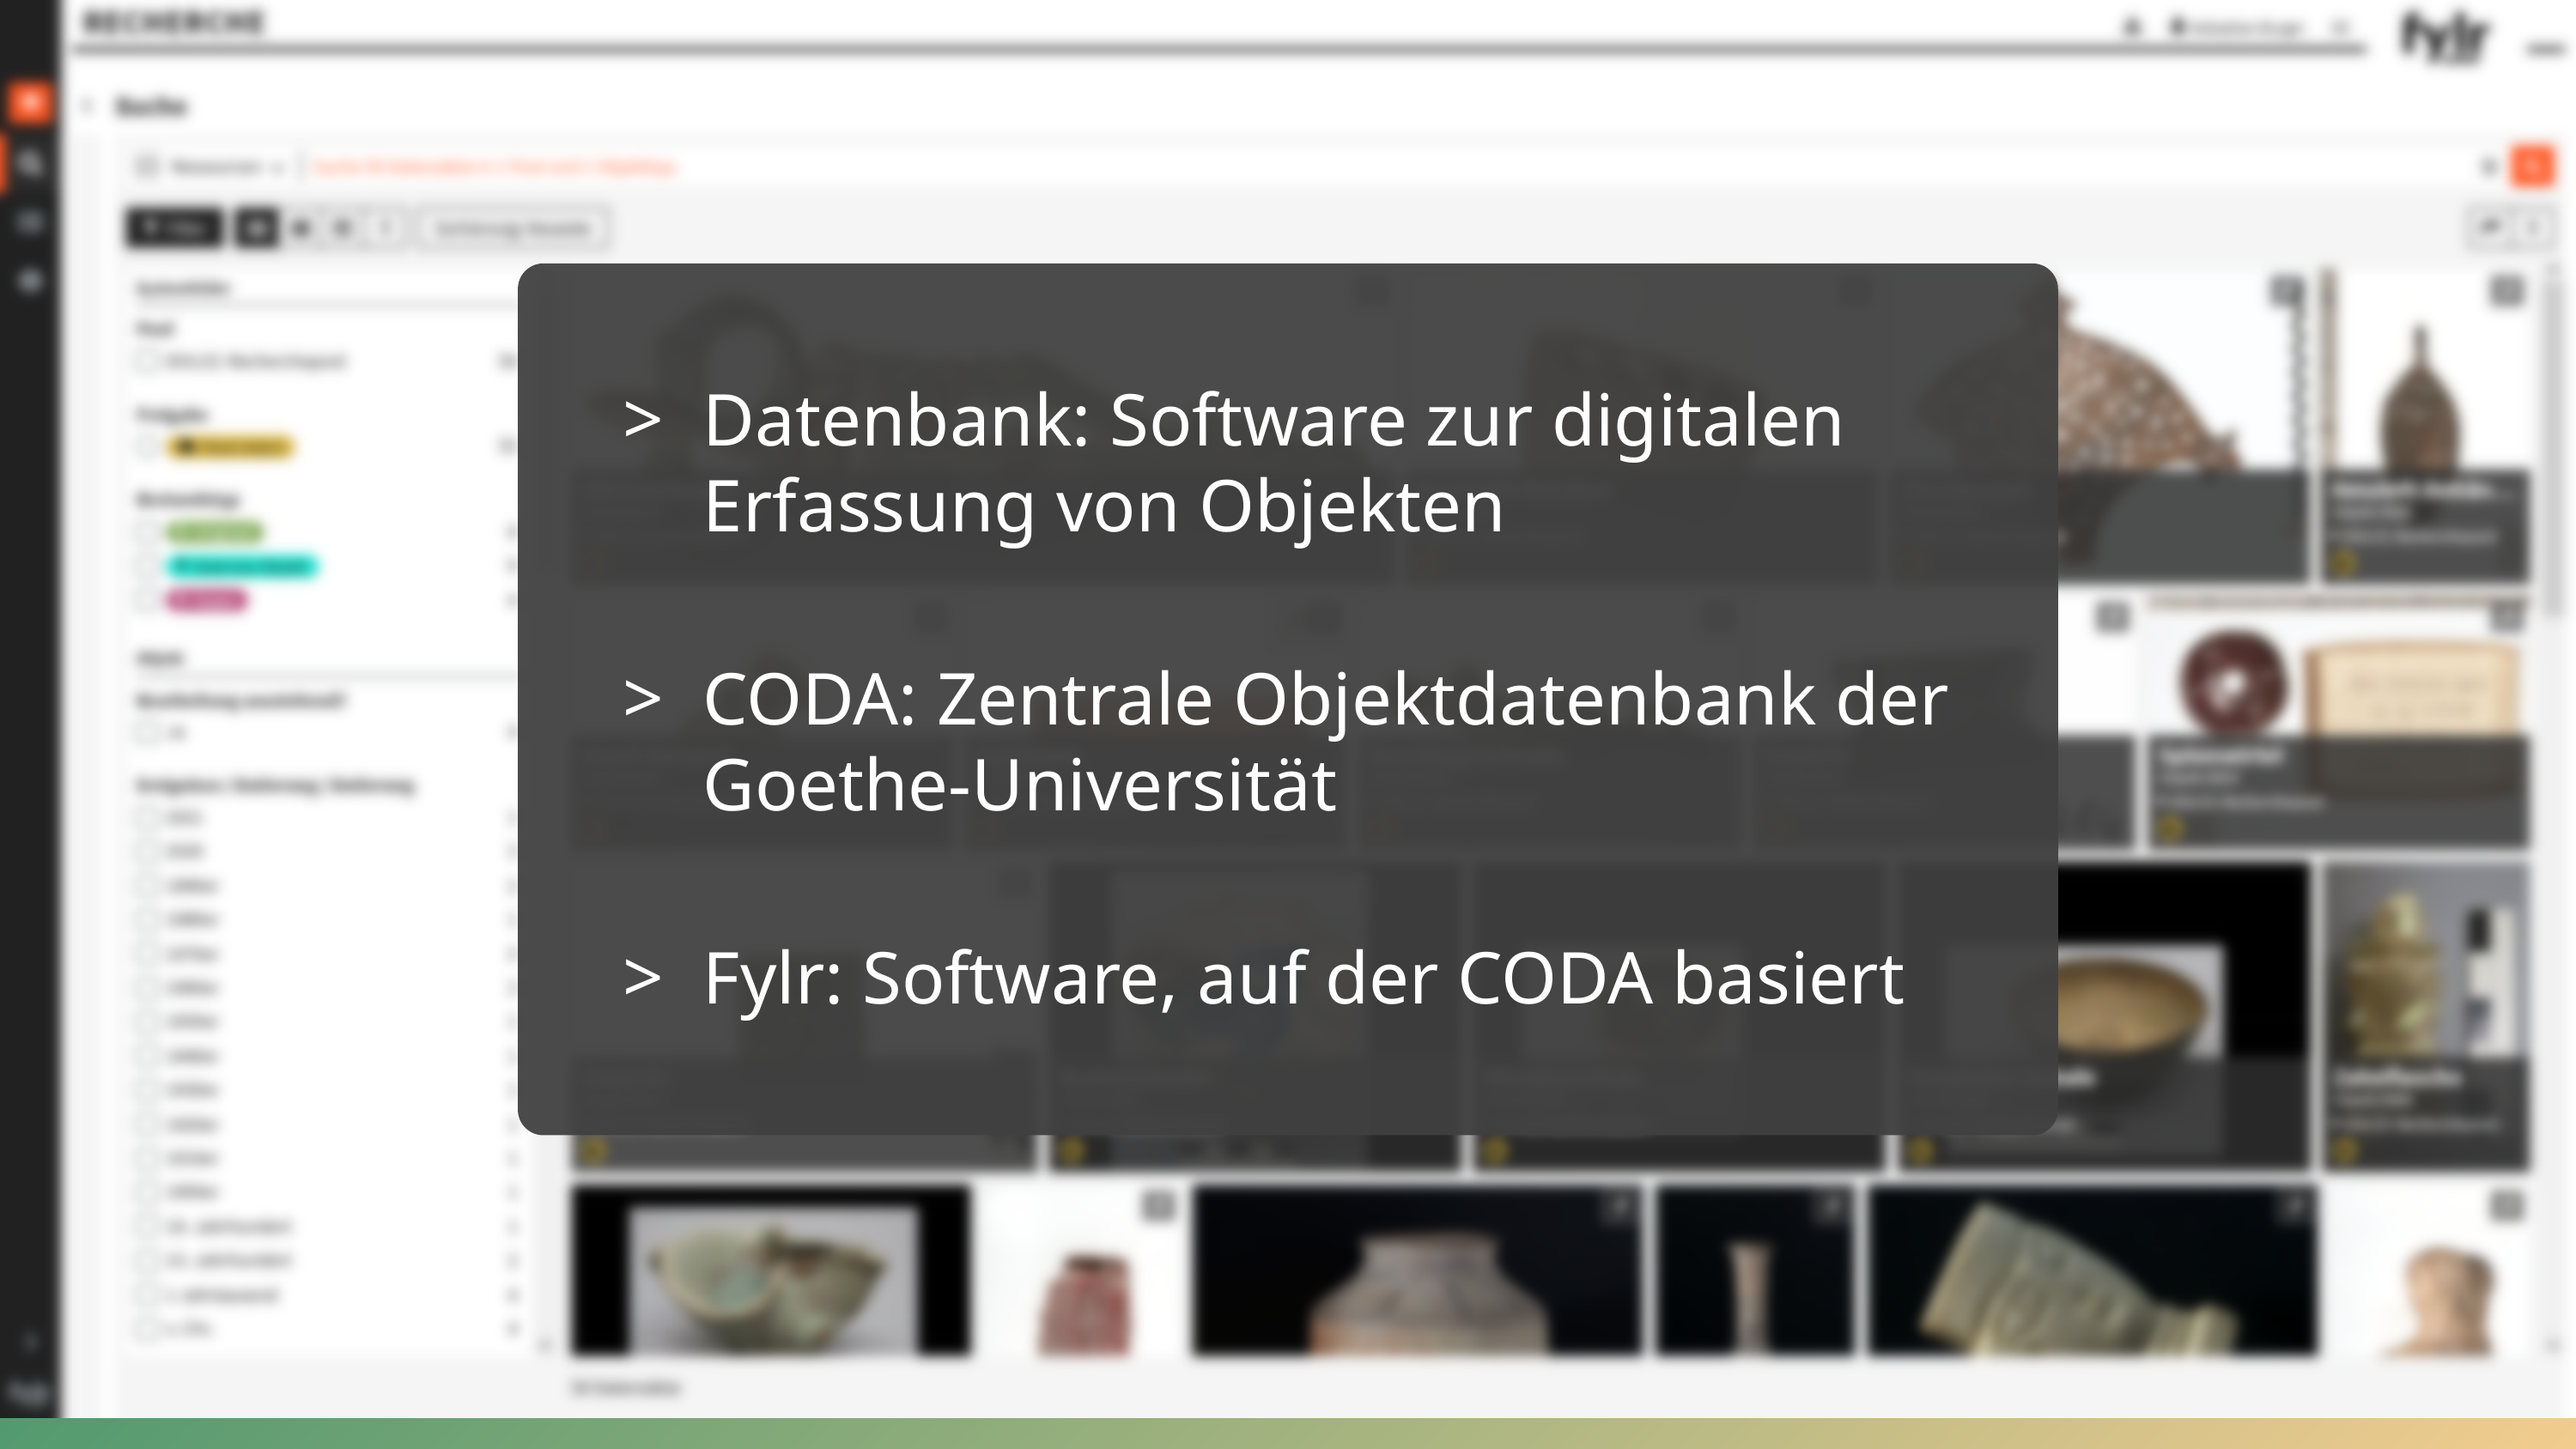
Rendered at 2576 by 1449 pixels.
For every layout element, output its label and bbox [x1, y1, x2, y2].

text_box [0, 0, 2576, 1418]
